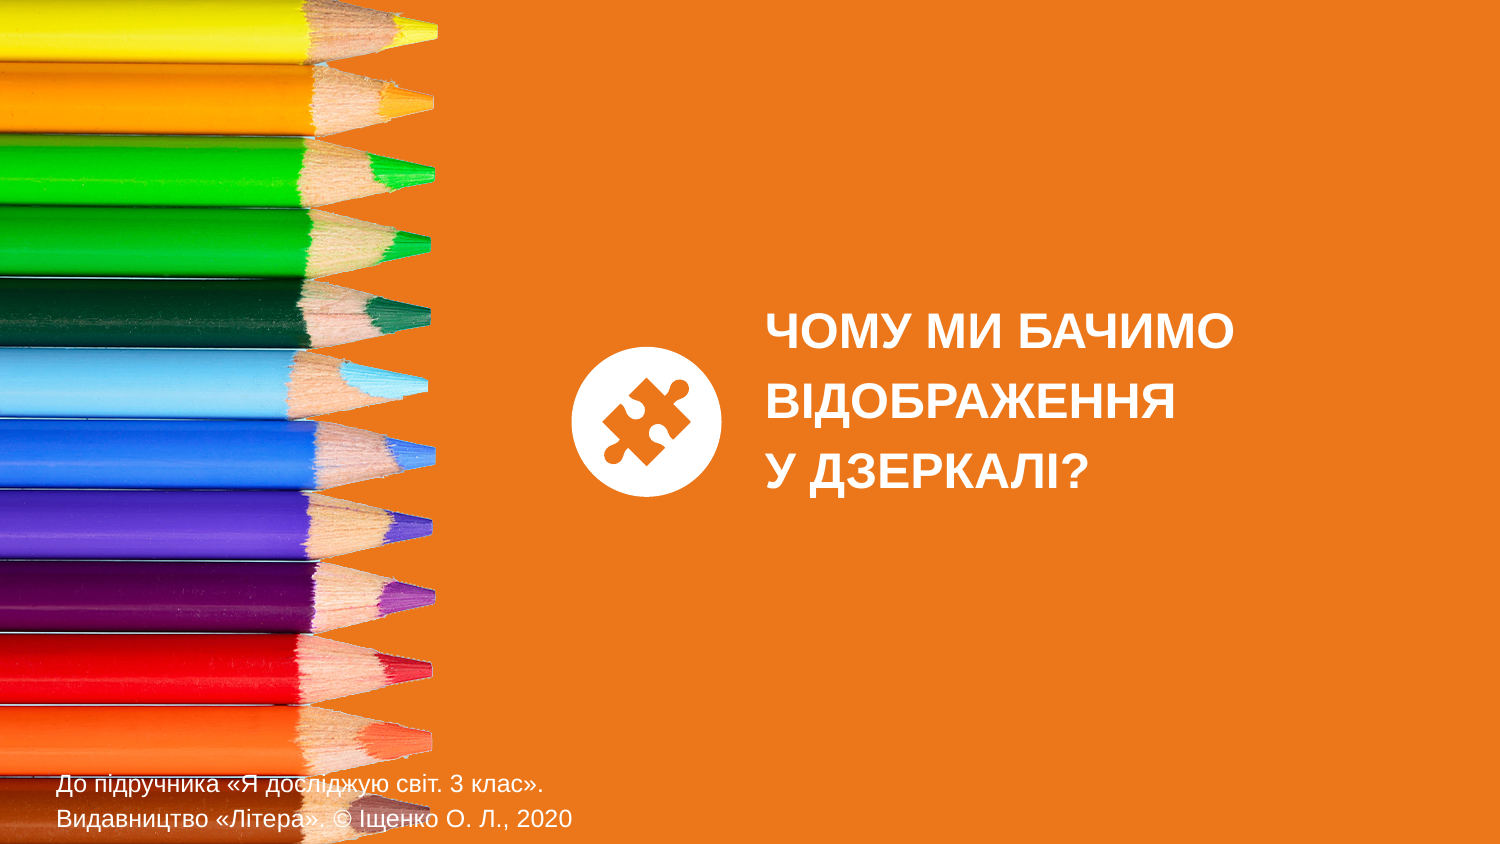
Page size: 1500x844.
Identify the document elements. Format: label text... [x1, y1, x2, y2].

list До підручника «Я досліджую світ. 3 клас». Видавництво «Літера». © Іщенко О. Л., 2020 [41, 776, 792, 824]
list ЧОМУ МИ БАЧИМО ВІДОБРАЖЕННЯ У ДЗЕРКАЛІ? [750, 351, 1500, 446]
picture [0, 0, 438, 844]
text_box [569, 344, 724, 499]
text_box [600, 375, 693, 469]
